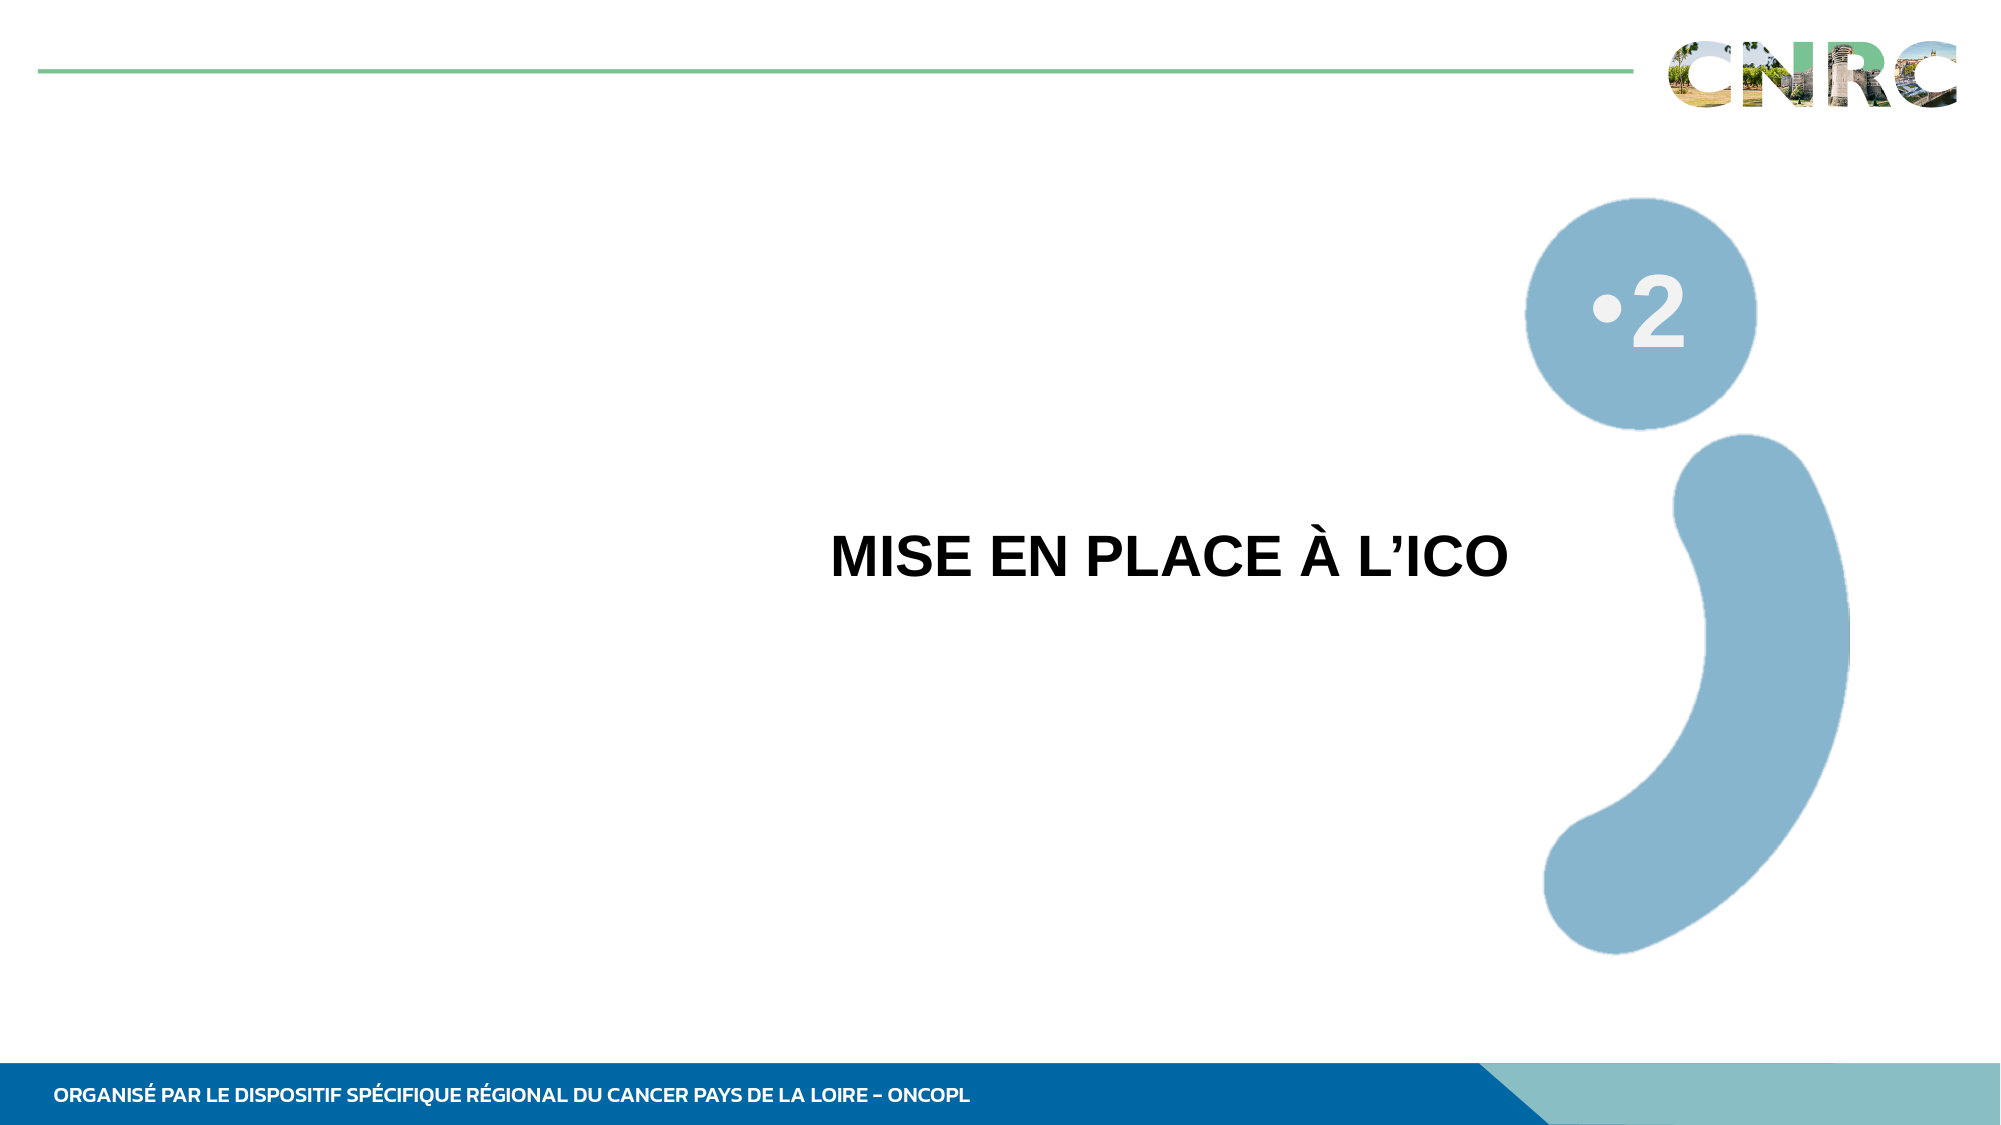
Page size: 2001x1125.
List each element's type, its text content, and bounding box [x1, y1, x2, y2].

list 2 [1572, 249, 1714, 378]
list Mise en place à l’ICO [244, 516, 1525, 609]
picture [0, 0, 2001, 1125]
